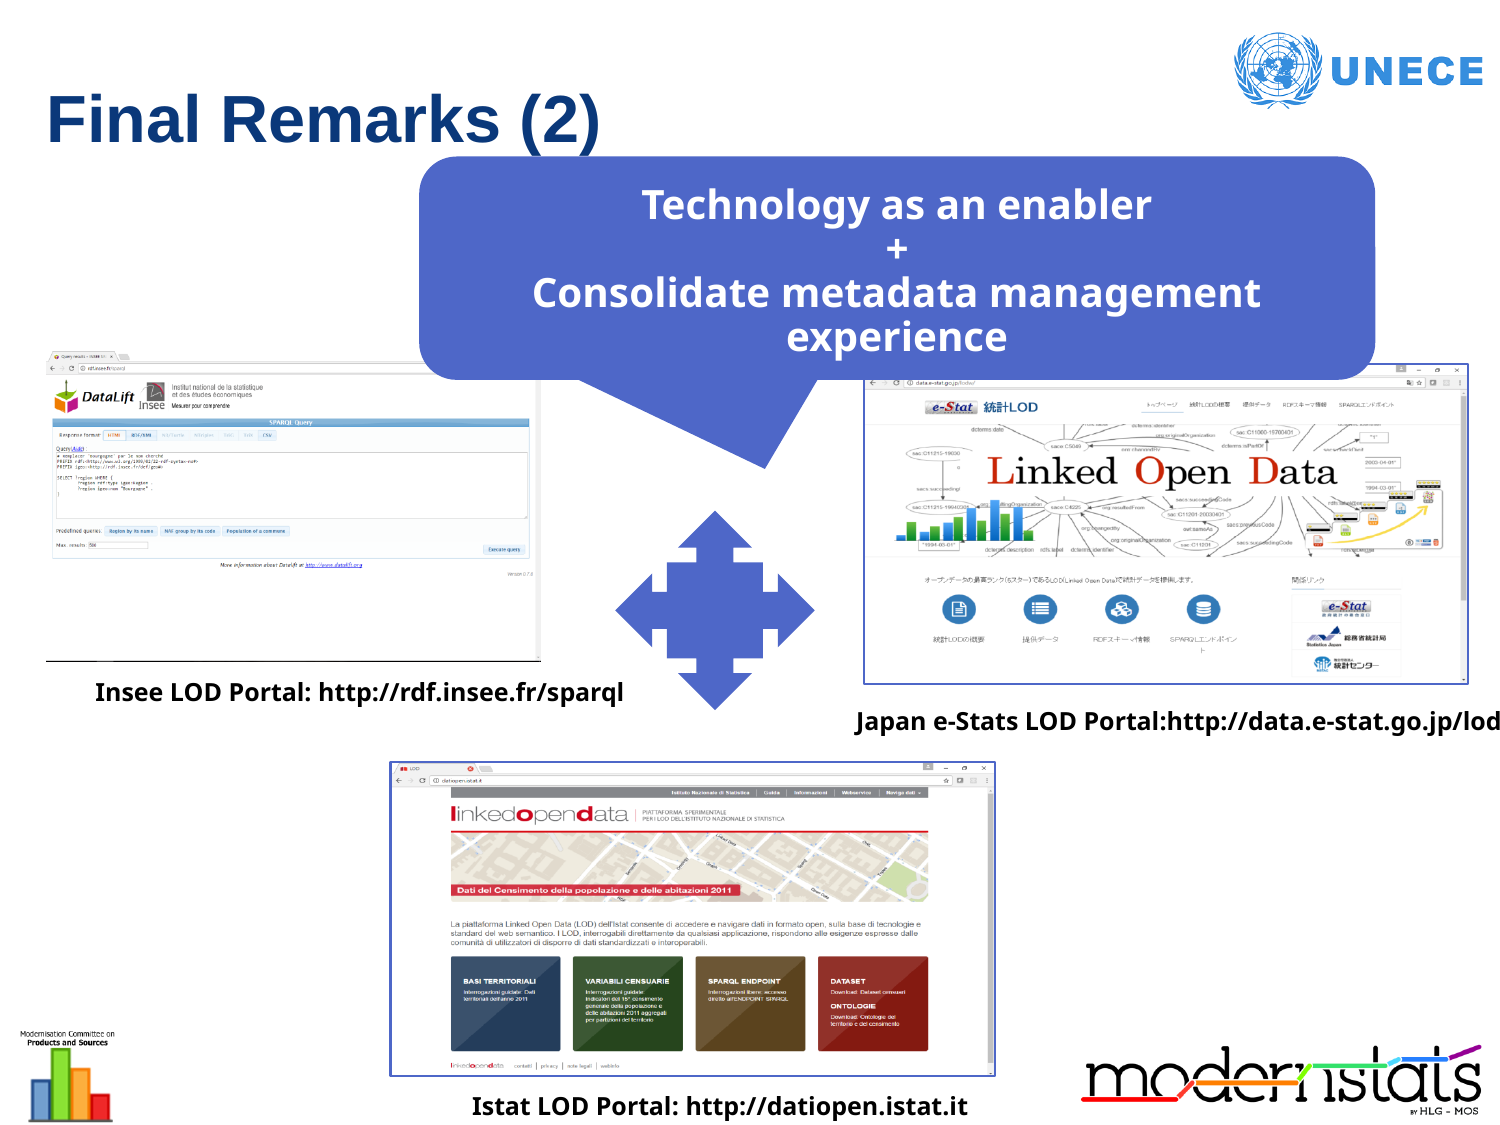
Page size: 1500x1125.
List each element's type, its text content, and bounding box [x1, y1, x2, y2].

text_box [612, 507, 818, 714]
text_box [391, 763, 995, 1125]
text_box Technology as an enabler + Consolidate metadata management experience [417, 154, 1378, 472]
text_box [856, 365, 1467, 880]
picture [1080, 1039, 1482, 1118]
title Final Remarks (2) [46, 31, 1299, 157]
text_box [46, 351, 543, 783]
picture [1299, 32, 1483, 109]
picture [0, 1025, 134, 1125]
